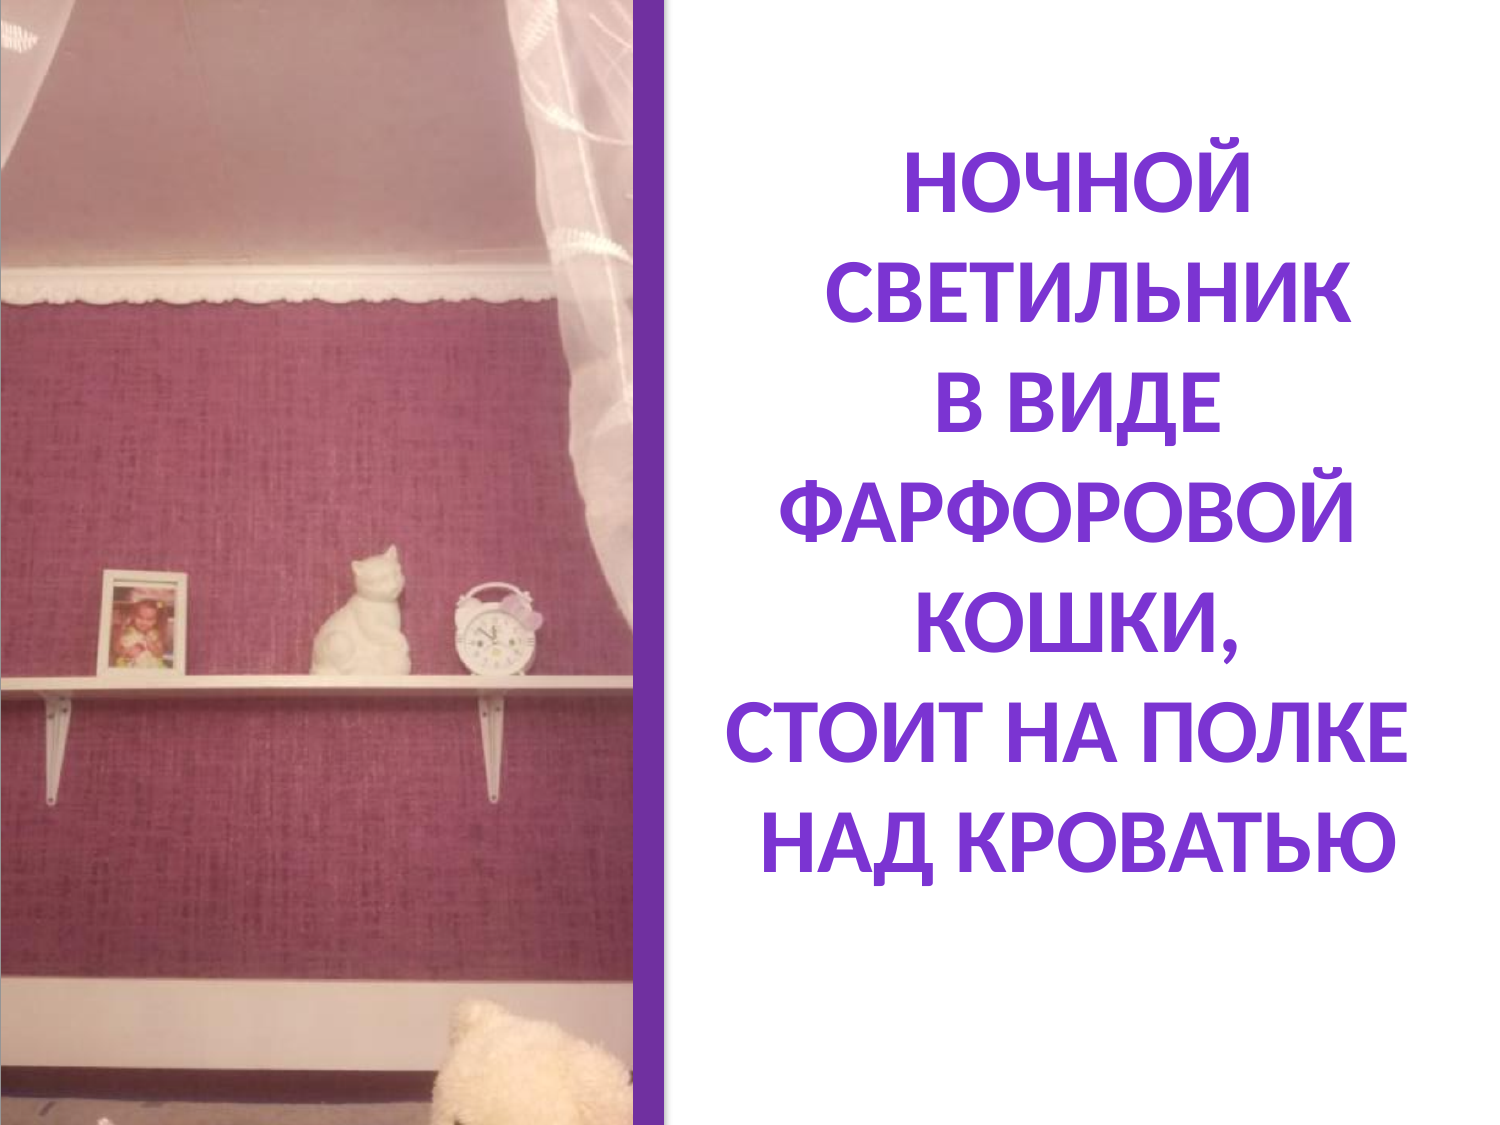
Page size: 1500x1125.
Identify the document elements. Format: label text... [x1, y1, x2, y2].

text_box Ночной светильник В виде Фарфоровой Кошки, Стоит на полке Над кроватью [710, 113, 1448, 899]
picture [0, 1, 880, 1125]
